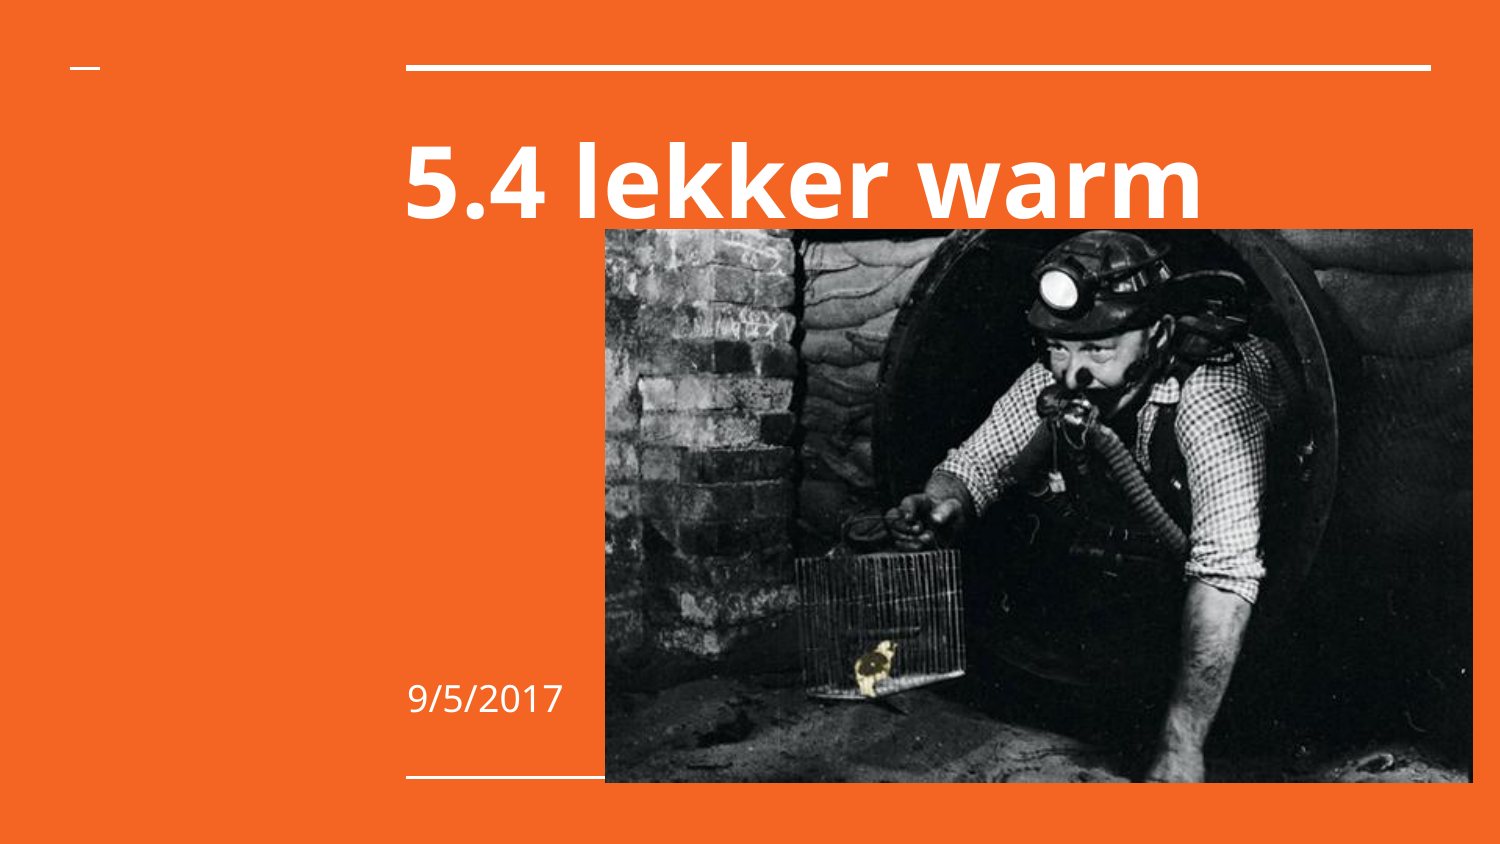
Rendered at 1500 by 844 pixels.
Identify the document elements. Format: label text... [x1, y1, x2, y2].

title 5.4 lekker warm [389, 103, 1428, 357]
picture [605, 229, 1473, 784]
subtitle 9/5/2017 [392, 531, 599, 735]
